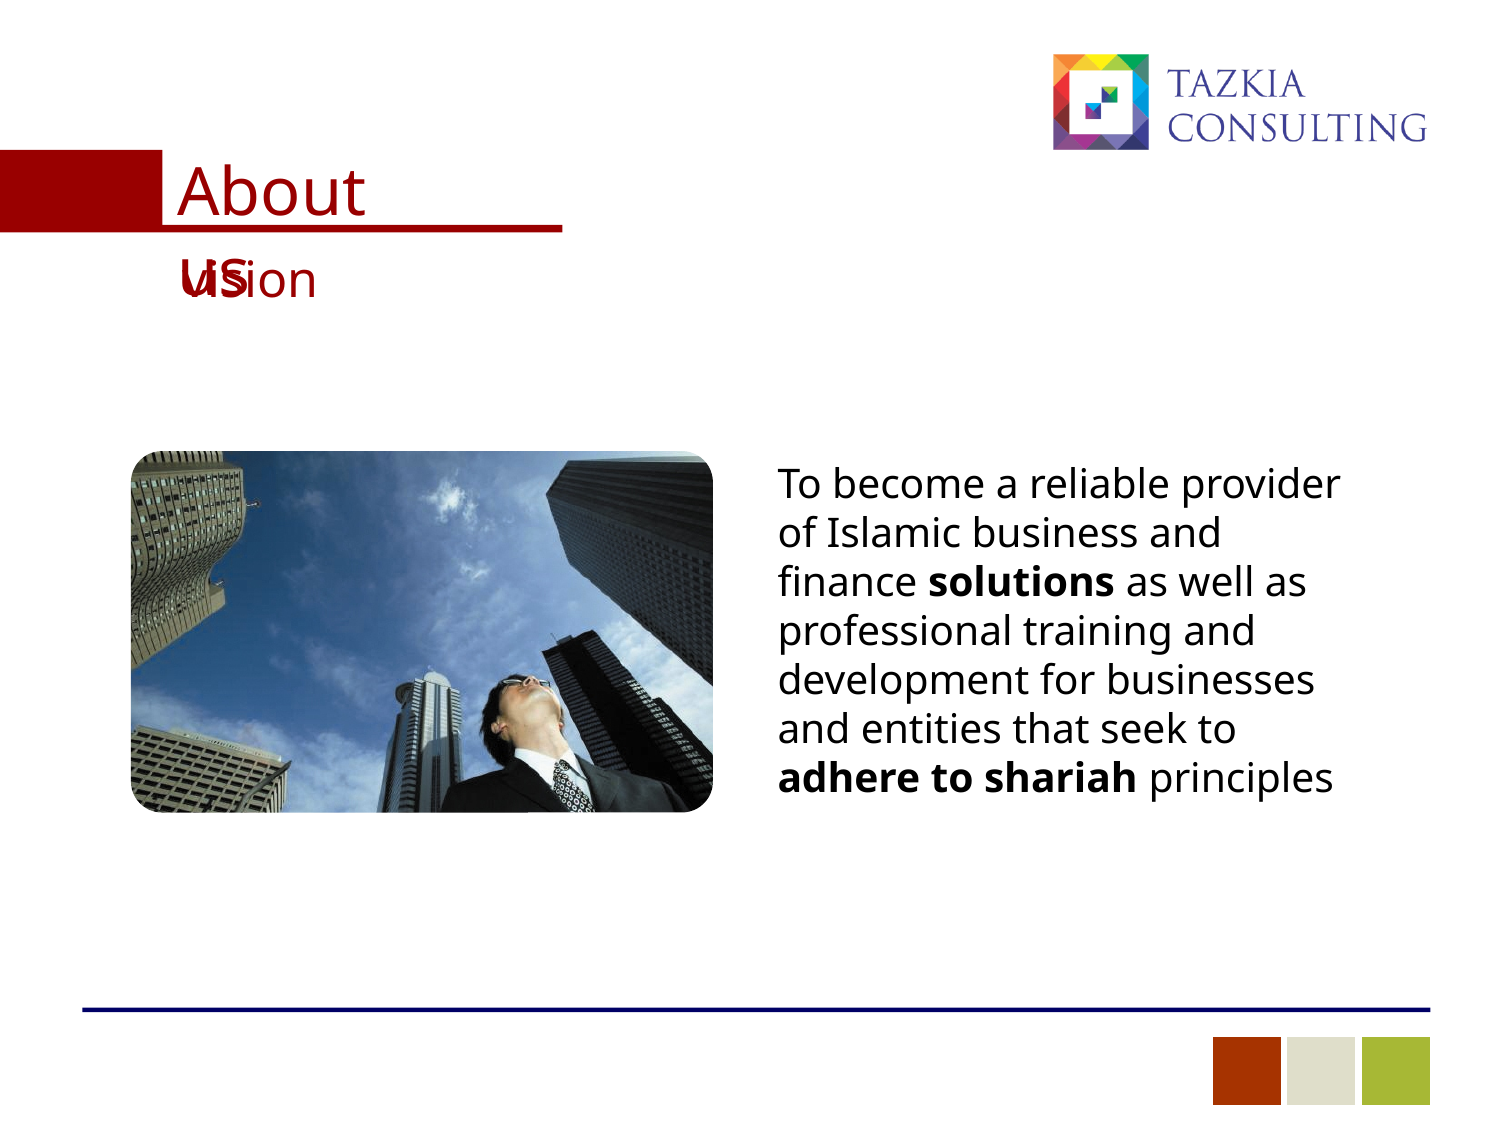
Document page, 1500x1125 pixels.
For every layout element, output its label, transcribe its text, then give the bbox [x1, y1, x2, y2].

text_box To become a reliable provider of Islamic business and finance solutions as well as professional training and development for businesses and entities that seek to adhere to shariah principles [762, 449, 1374, 810]
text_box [0, 141, 563, 317]
picture [130, 450, 714, 813]
picture [1053, 54, 1427, 150]
